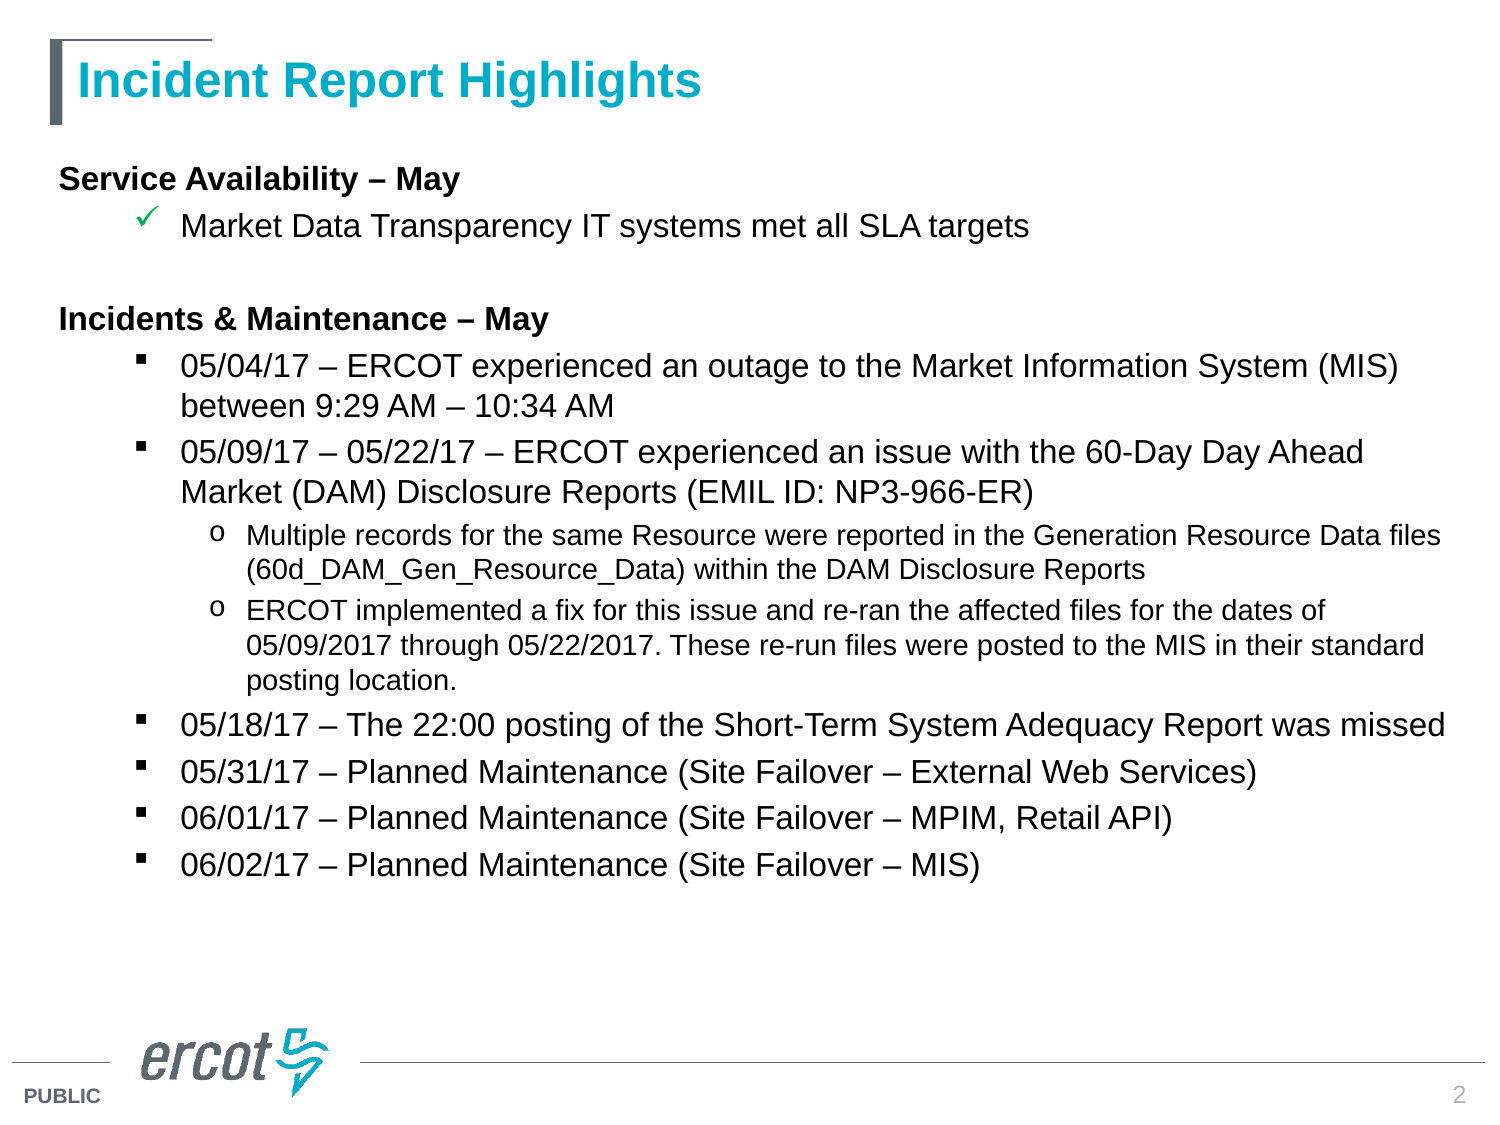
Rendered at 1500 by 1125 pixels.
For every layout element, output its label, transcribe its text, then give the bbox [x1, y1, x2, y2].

list Service Availability – May Market Data Transparency IT systems met all SLA targets Incidents & Maintenance – May 05/04/17 – ERCOT experienced an outage to the Market Information System (MIS) between 9:29 AM – 10:34 AM 05/09/17 – 05/22/17 – ERCOT experienced an issue with the 60-Day Day Ahead Market (DAM) Disclosure Reports (EMIL ID: NP3-966-ER) Multiple records for the same Resource were reported in the Generation Resource Data files (60d_DAM_Gen_Resource_Data) within the DAM Disclosure Reports ERCOT implemented a fix for this issue and re-ran the affected files for the dates of 05/09/2017 through 05/22/2017. These re-run files were posted to the MIS in their standard posting location. 05/18/17 – The 22:00 posting of the Short-Term System Adequacy Report was missed 05/31/17 – Planned Maintenance (Site Failover – External Web Services) 06/01/17 – Planned Maintenance (Site Failover – MPIM, Retail API) 06/02/17 – Planned Maintenance (Site Failover – MIS) [43, 149, 1469, 1038]
slide_number 2 [1437, 1076, 1475, 1112]
title Incident Report Highlights [62, 39, 1450, 138]
picture [137, 1038, 332, 1100]
